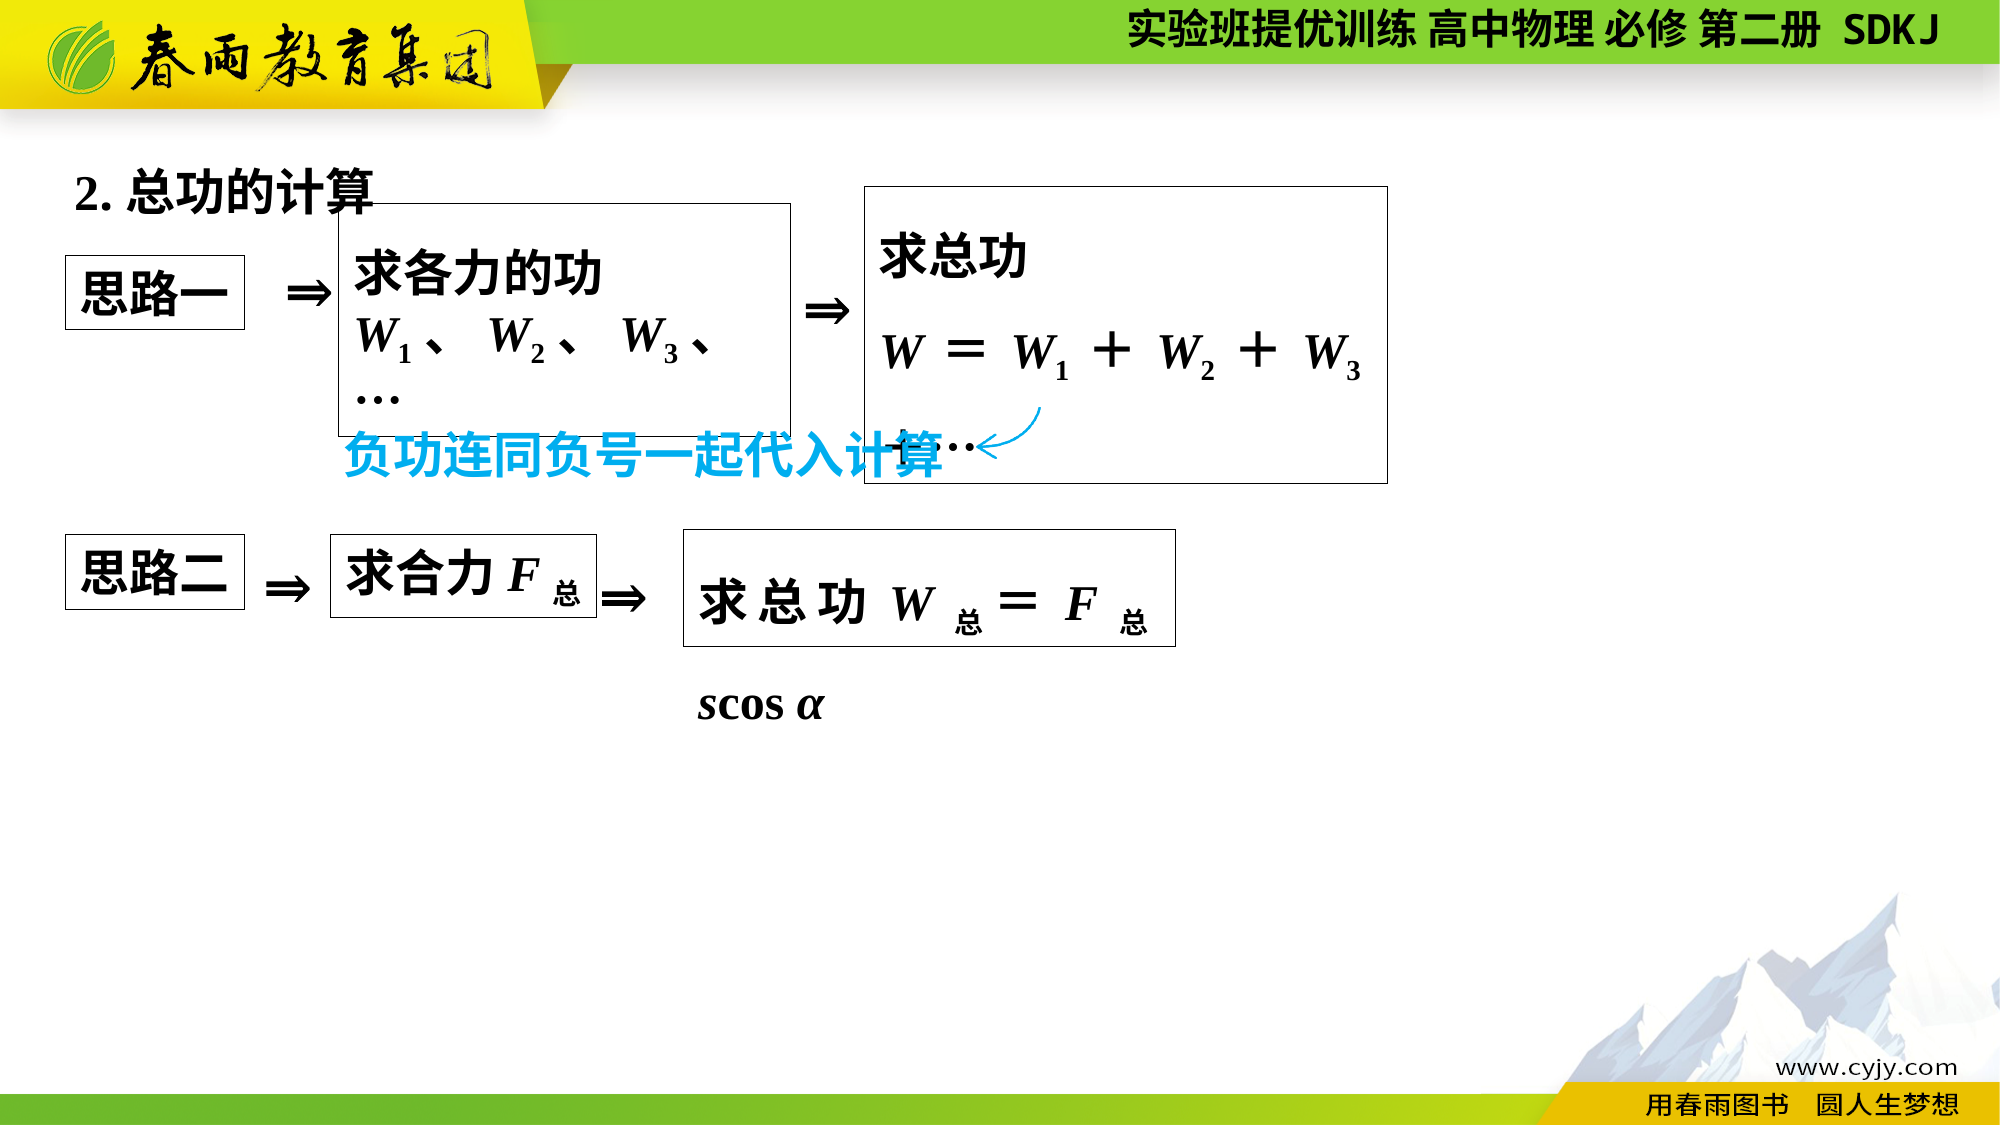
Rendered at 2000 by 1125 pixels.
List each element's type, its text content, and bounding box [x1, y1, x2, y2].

text_box 求合力F总 [330, 534, 584, 618]
picture [0, 0, 2000, 1125]
text_box ⇒ [788, 267, 867, 342]
text_box ⇒ [270, 249, 350, 325]
text_box 求总功 W＝W1＋W2＋W3＋… [864, 186, 1388, 484]
text_box 求各力的功 W1、W2、W3、… [338, 203, 791, 416]
list 2.总功的计算 [59, 122, 1944, 217]
text_box 思路二 [65, 534, 245, 610]
text_box 负功连同负号一起代入计算 [329, 416, 959, 491]
text_box 求总功W总＝F总scos α [683, 529, 1176, 647]
text_box ⇒ [584, 524, 664, 630]
text_box 思路一 [65, 255, 245, 330]
text_box ⇒ [248, 515, 328, 620]
